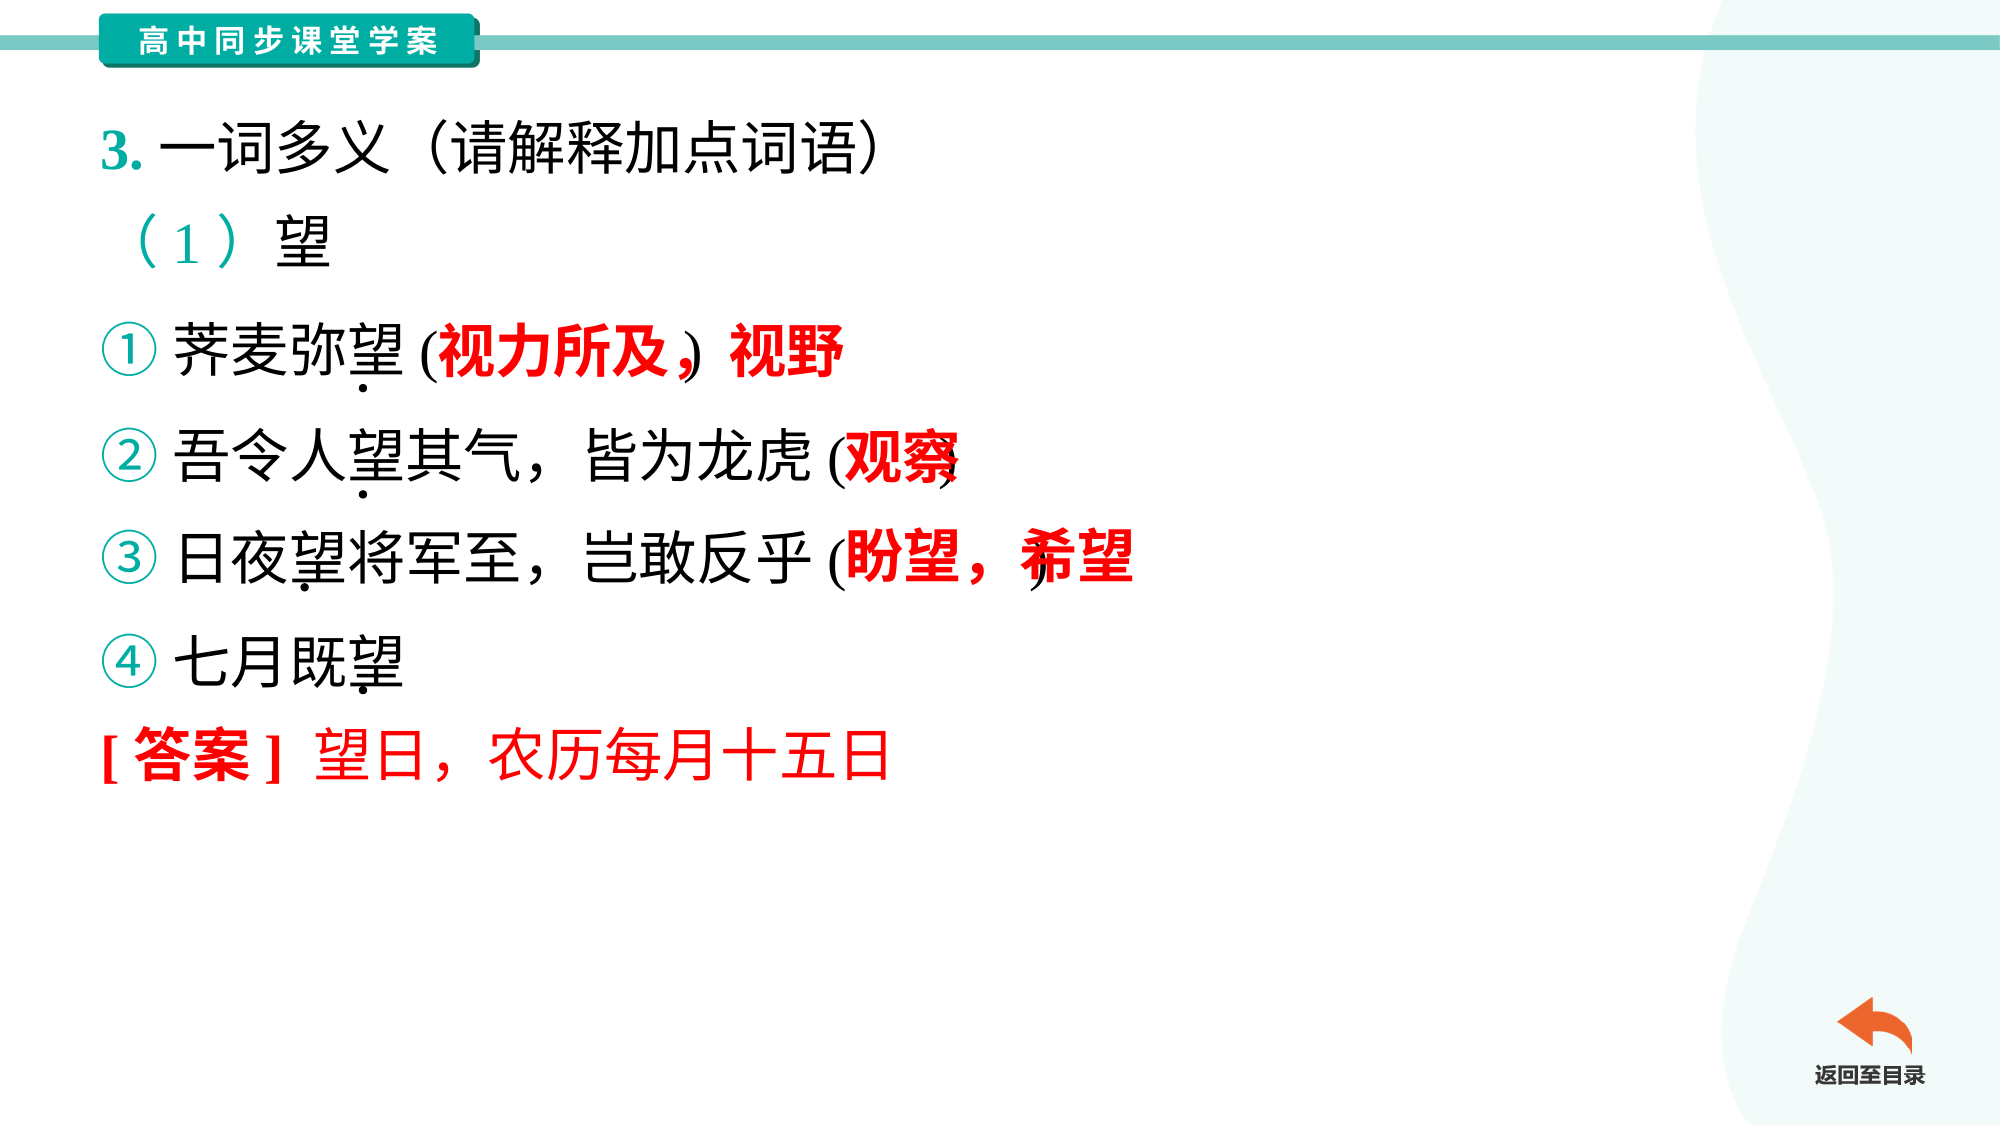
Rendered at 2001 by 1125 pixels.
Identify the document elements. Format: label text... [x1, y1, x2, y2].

text_box 视力所及，视野 [414, 277, 868, 372]
text_box 观察 [823, 384, 983, 479]
text_box 盼望，希望 [822, 487, 1159, 578]
text_box [358, 685, 368, 695]
text_box [300, 583, 309, 592]
text_box [358, 383, 368, 393]
text_box ①荠麦弥望( ) ②吾令人望其气，皆为龙虎( ) ③日夜望将军至，岂敢反乎( ) [100, 276, 1899, 580]
text_box ④七月既望 [100, 590, 1899, 683]
text_box （1）望 [100, 171, 1899, 265]
picture [0, 0, 2000, 1125]
text_box 3.一词多义（请解释加点词语） [100, 76, 1899, 170]
text_box [358, 490, 368, 499]
text_box [答案] 望日，农历每月十五日 [100, 683, 1899, 777]
